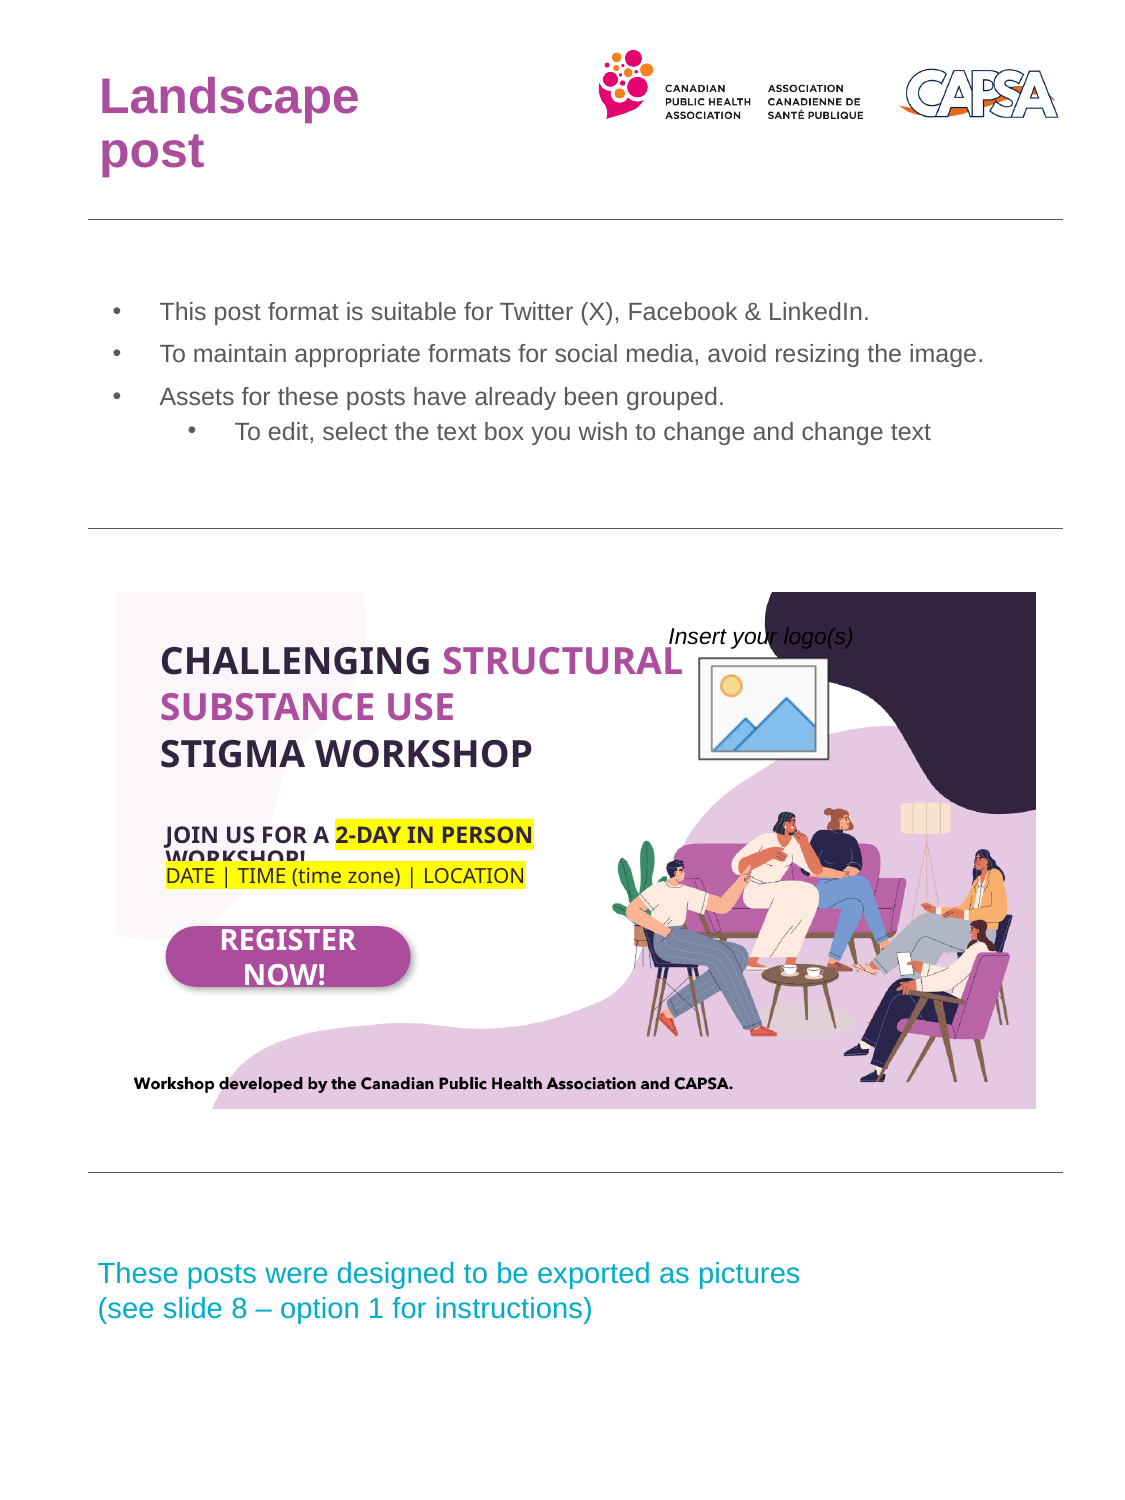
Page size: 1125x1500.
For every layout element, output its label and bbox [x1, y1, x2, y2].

picture [597, 49, 864, 119]
picture [665, 613, 864, 804]
text_box [116, 592, 1036, 1109]
picture [896, 65, 1063, 119]
